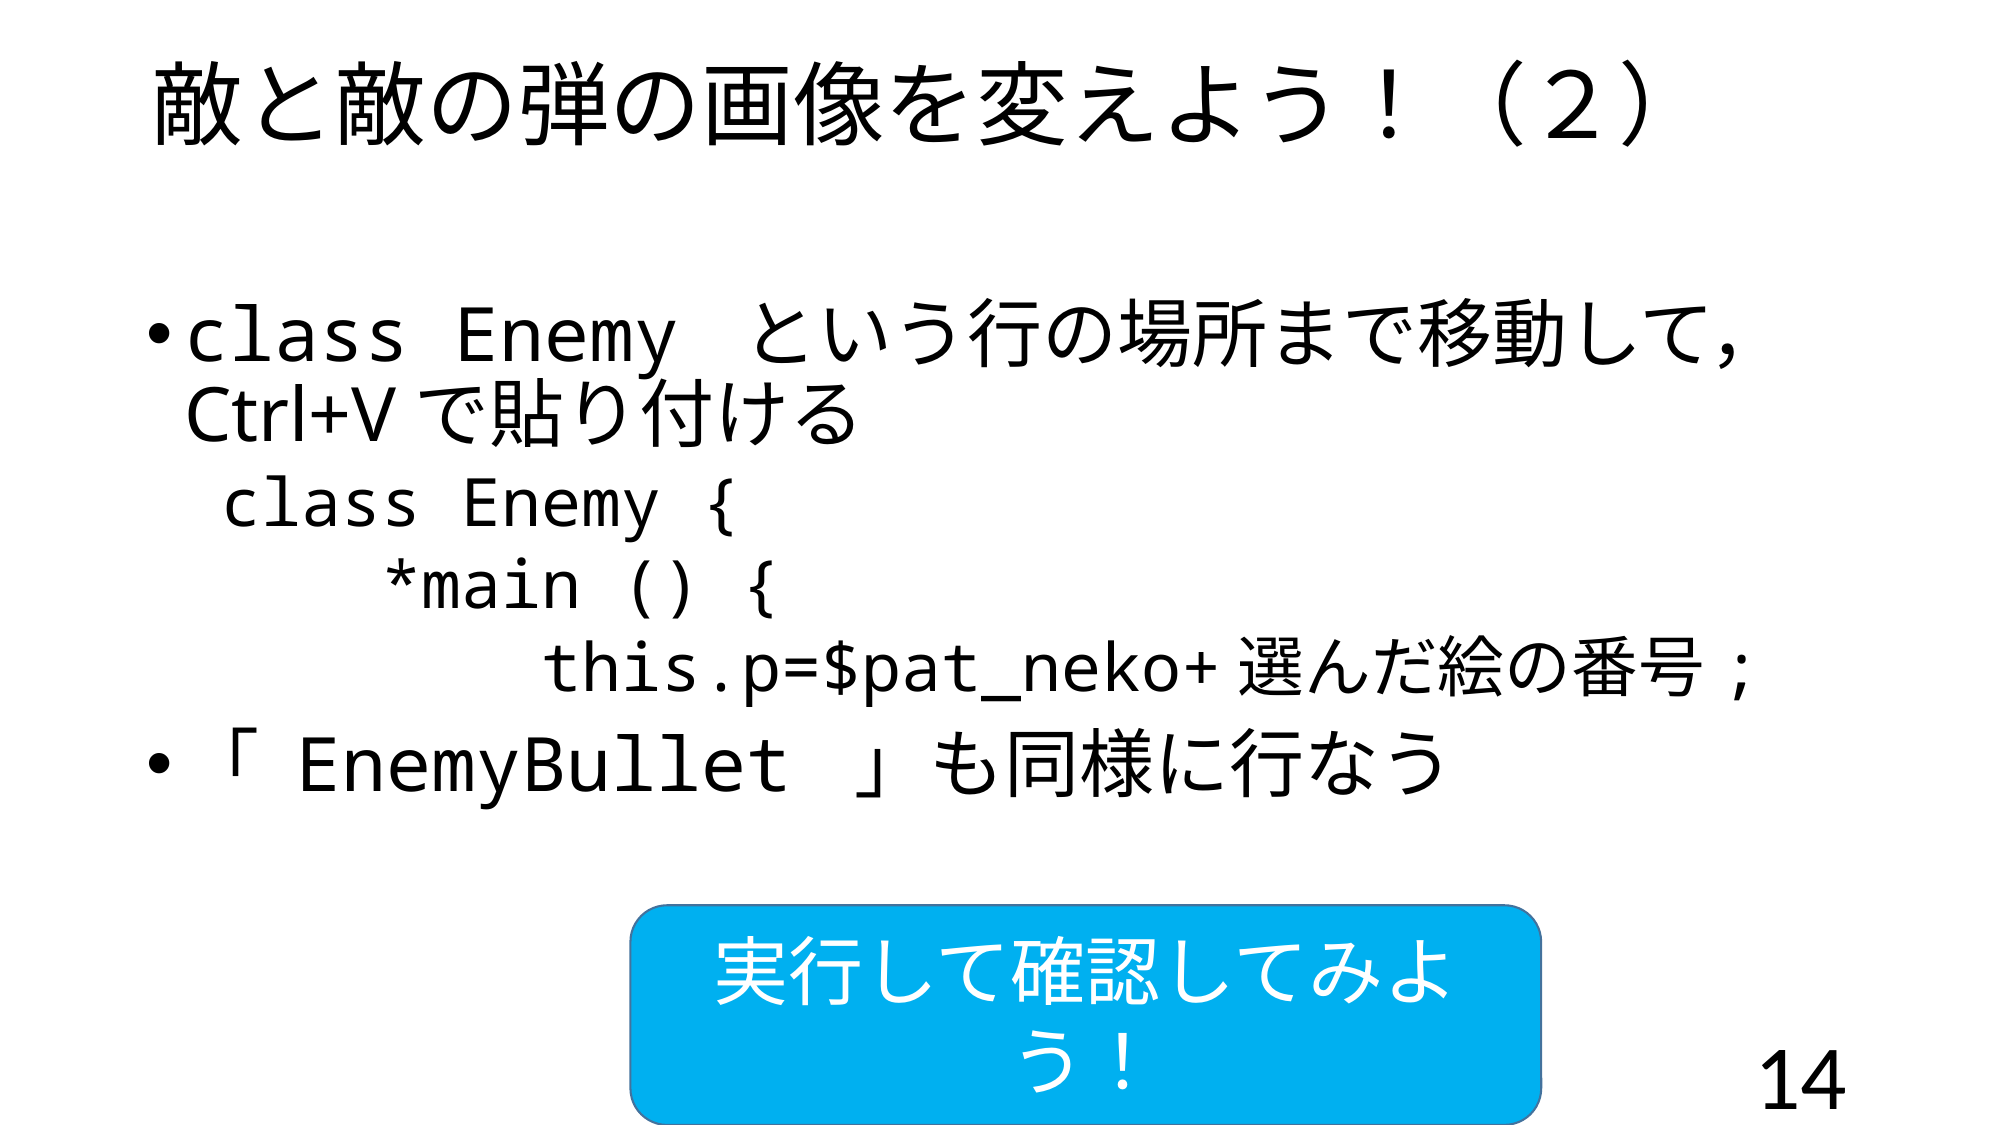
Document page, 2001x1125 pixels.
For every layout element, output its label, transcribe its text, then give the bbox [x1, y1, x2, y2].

slide_number 14 [1412, 1042, 1863, 1103]
title 敵と敵の弾の画像を変えよう！（２） [136, 0, 1862, 218]
text_box 実行して確認してみよう！ [629, 904, 1543, 1125]
list class Enemy という行の場所まで移動して，Ctrl+Vで貼り付ける class Enemy { *main () { this.p=$pat_neko+選んだ絵の番号; 「 EnemyBullet 」も同様に行なう [131, 186, 1857, 901]
